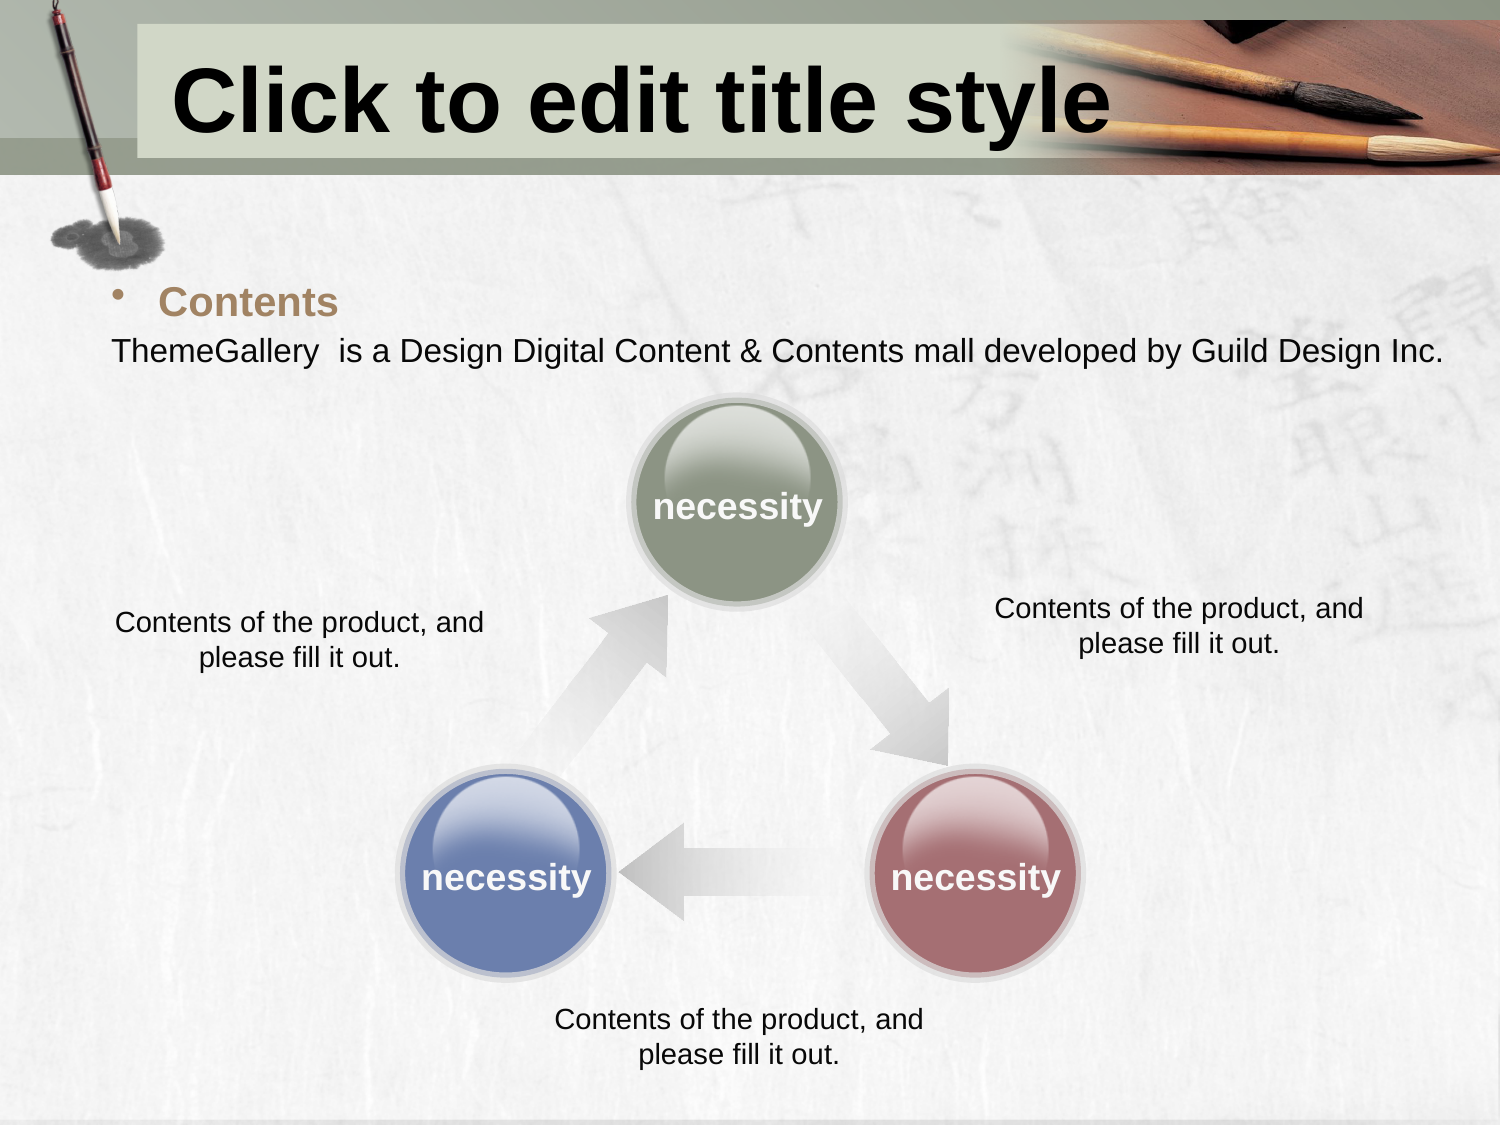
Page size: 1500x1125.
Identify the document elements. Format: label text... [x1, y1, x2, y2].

text_box Contents of the product, and please fill it out. [62, 595, 538, 681]
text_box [869, 761, 1082, 978]
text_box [630, 390, 843, 607]
text_box [796, 600, 949, 759]
text_box Contents of the product, and please fill it out. [502, 992, 978, 1078]
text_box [399, 761, 612, 978]
picture [0, 0, 1500, 1125]
text_box [618, 822, 864, 921]
title Click to edit title style [156, 39, 1432, 153]
text_box [511, 607, 667, 759]
text_box Contents of the product, and please fill it out. [959, 581, 1400, 667]
text_box Contents ThemeGallery is a Design Digital Content & Contents mall developed by Guild Design Inc. [96, 262, 1475, 377]
